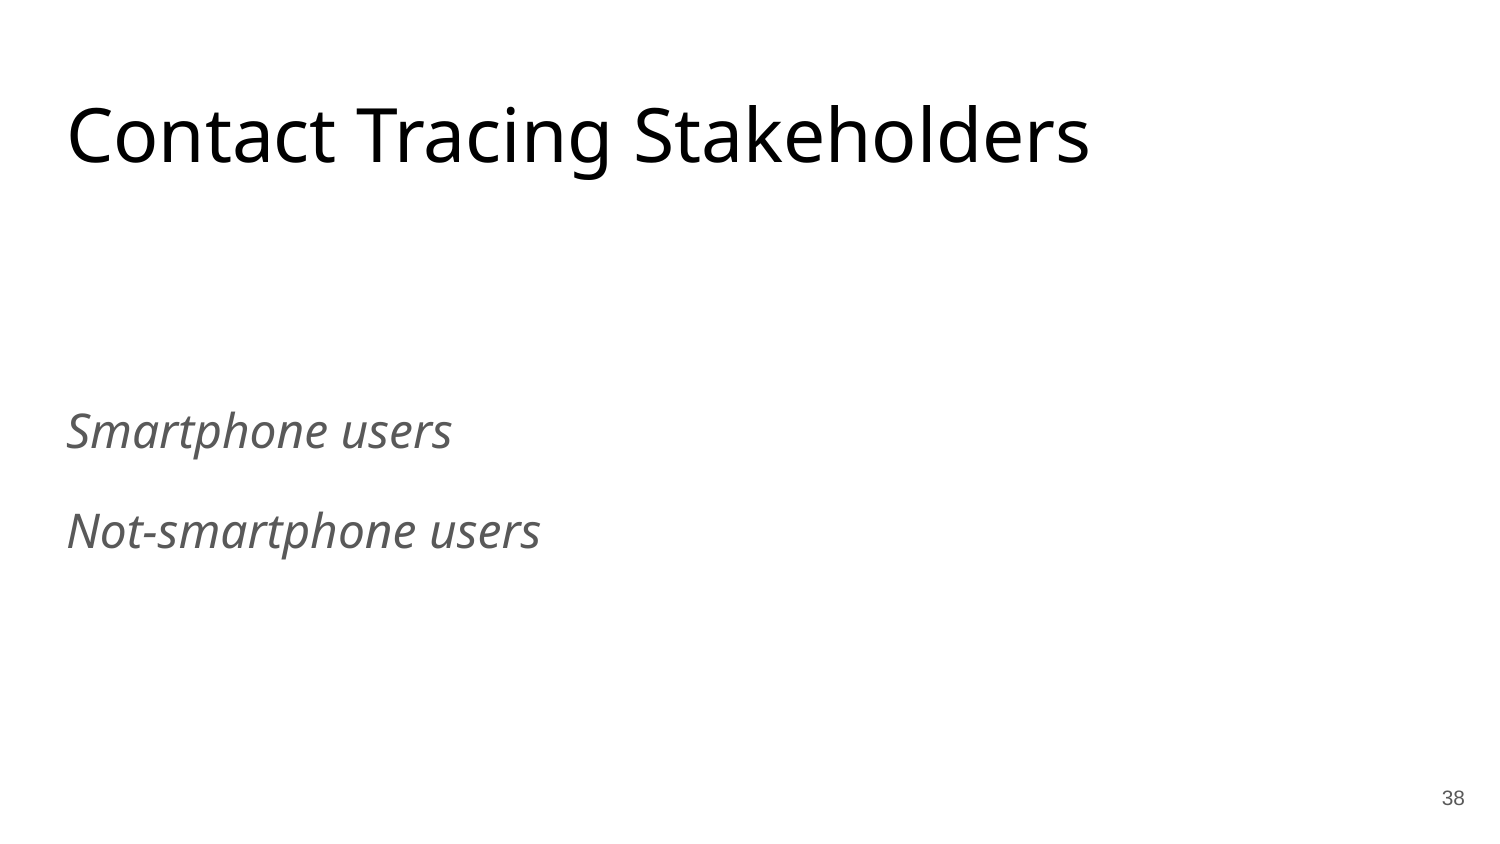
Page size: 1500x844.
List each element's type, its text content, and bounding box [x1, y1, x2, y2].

title Contact Tracing Stakeholders [51, 72, 1449, 167]
list Smartphone users Not-smartphone users [51, 189, 1016, 762]
slide_number 38 [1389, 764, 1480, 830]
